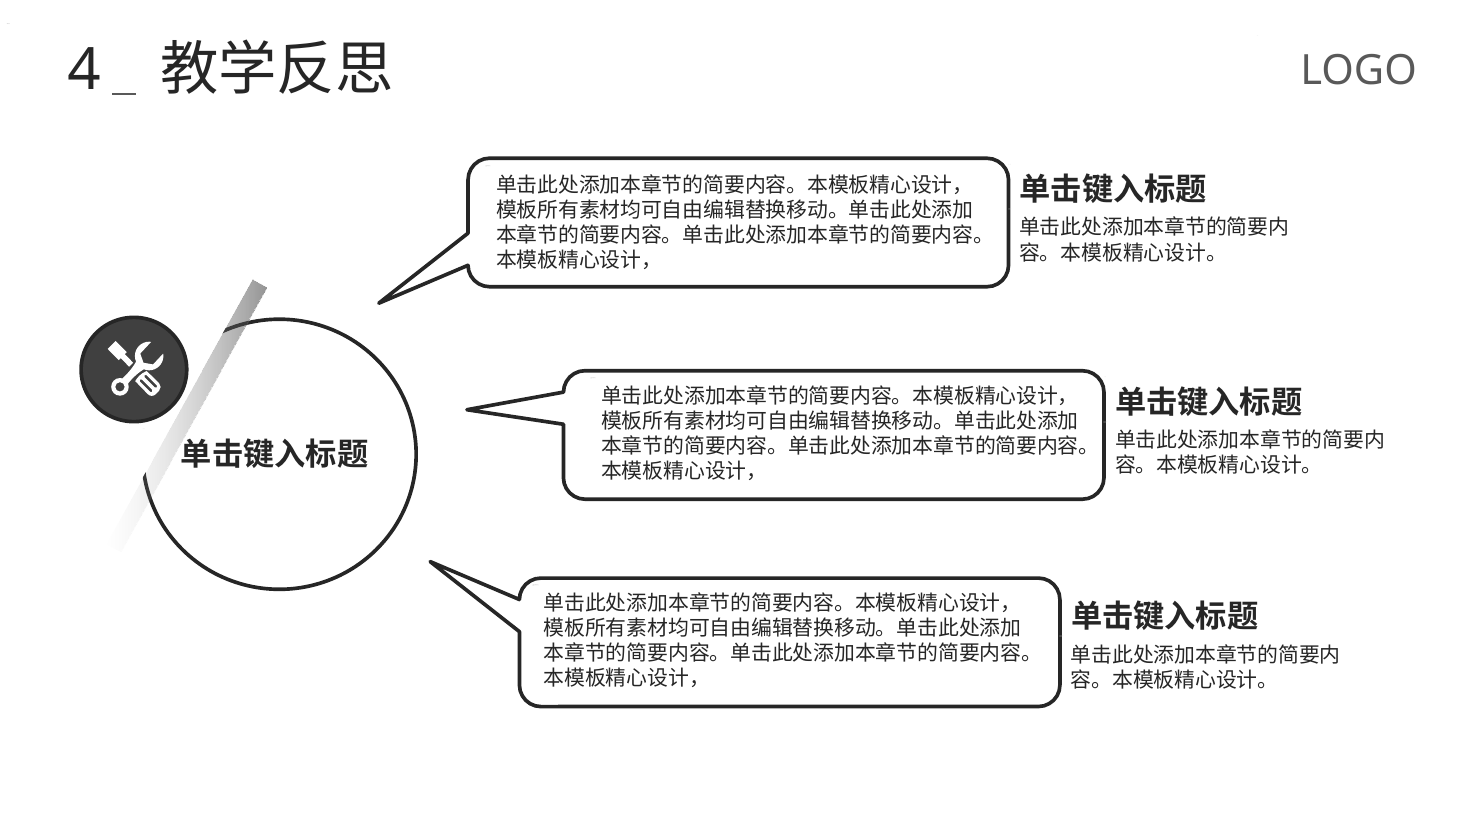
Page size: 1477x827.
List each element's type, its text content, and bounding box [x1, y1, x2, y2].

text_box [420, 156, 1011, 289]
text_box 单击此处添加本章节的简要内容。本模板精心设计。 [1008, 208, 1319, 270]
text_box 单击键入标题 [1104, 376, 1375, 421]
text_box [84, 240, 417, 590]
text_box 单击此处添加本章节的简要内容。本模板精心设计。 [1059, 635, 1370, 697]
text_box 单击此处添加本章节的简要内容。本模板精心设计。 [1103, 421, 1414, 483]
text_box 单击键入标题 [1059, 590, 1331, 635]
text_box LOGO [1256, 35, 1461, 101]
text_box 单击此处添加本章节的简要内容。本模板精心设计，模板所有素材均可自由编辑替换移动。单击此处添加本章节的简要内容。单击此处添加本章节的简要内容。本模板精心设计， [590, 377, 1104, 489]
text_box 单击此处添加本章节的简要内容。本模板精心设计，模板所有素材均可自由编辑替换移动。单击此处添加本章节的简要内容。单击此处添加本章节的简要内容。本模板精心设计， [485, 165, 999, 277]
text_box 单击此处添加本章节的简要内容。本模板精心设计，模板所有素材均可自由编辑替换移动。单击此处添加本章节的简要内容。单击此处添加本章节的简要内容。本模板精心设计， [532, 584, 1047, 696]
text_box [464, 368, 1104, 502]
text_box 单击键入标题 [1008, 163, 1280, 208]
text_box 4 教学反思 [5, 23, 455, 109]
text_box [428, 559, 1060, 709]
